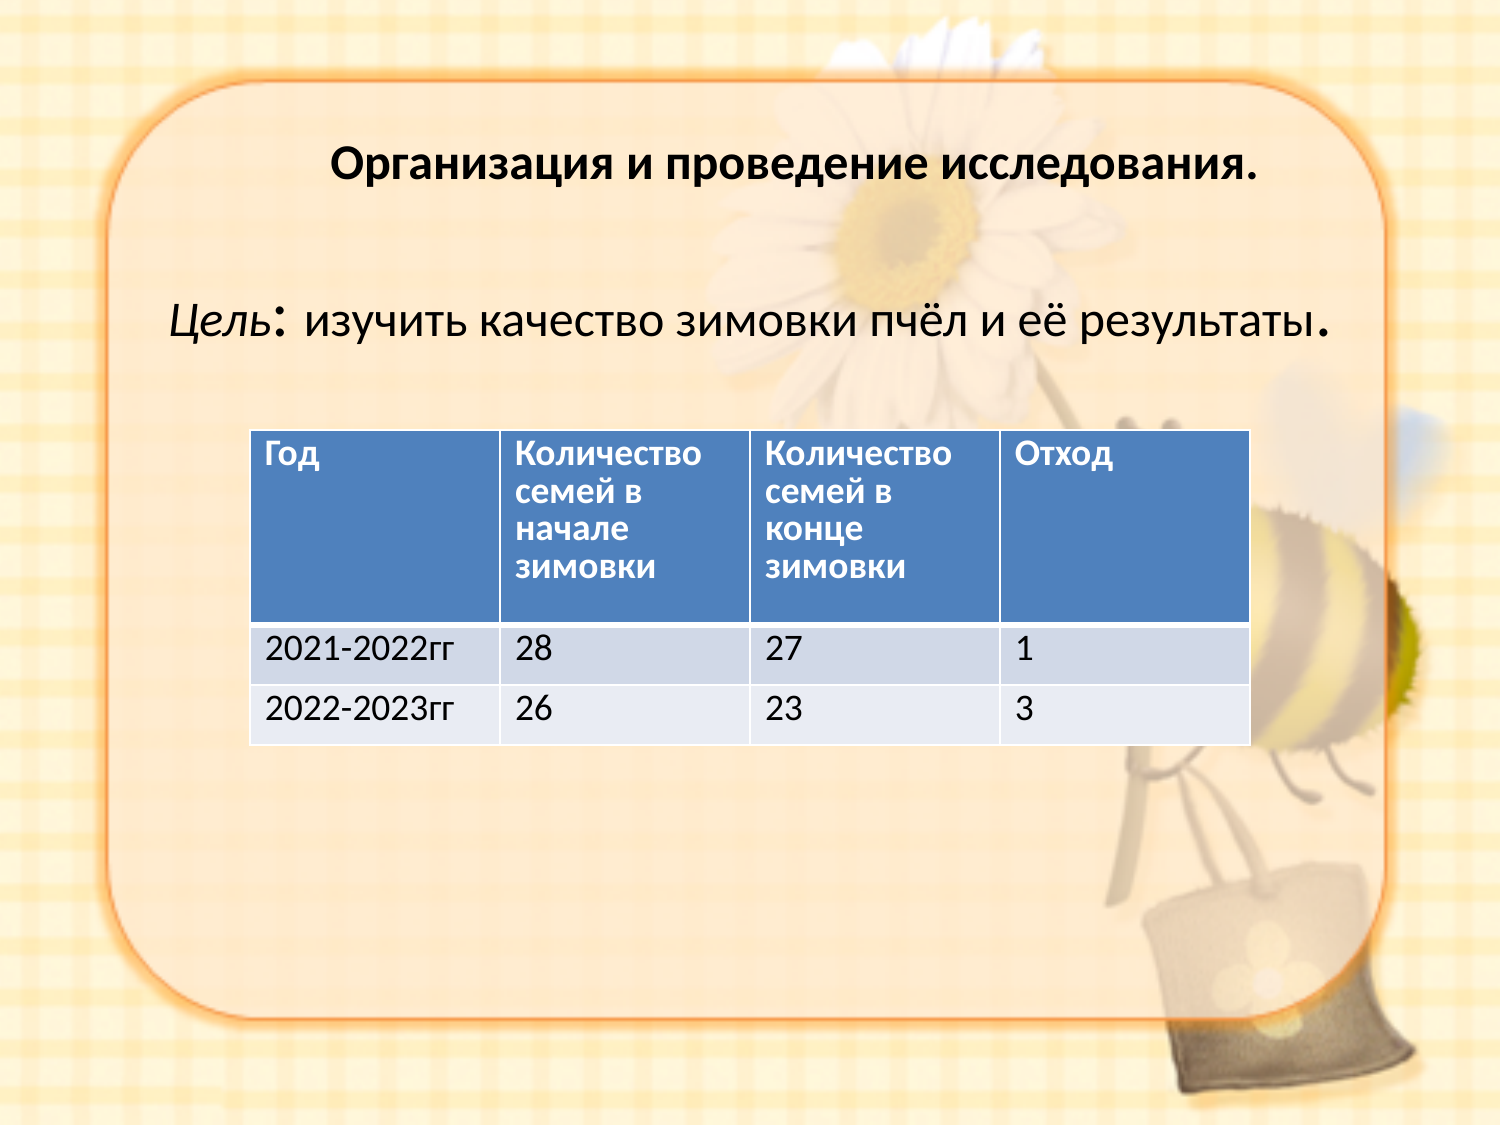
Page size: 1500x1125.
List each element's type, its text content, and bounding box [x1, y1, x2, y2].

list Цель: изучить качество зимовки пчёл и её результаты. [75, 262, 1425, 1005]
table_cell 27 [751, 628, 999, 684]
picture [0, 0, 1500, 1125]
table_cell 1 [1001, 628, 1249, 684]
title Организация и проведение исследования. [119, 129, 1470, 249]
table_cell 2022-2023гг [251, 686, 499, 744]
table_header Отход [1001, 431, 1249, 622]
table_header Количество семей в конце зимовки [751, 431, 999, 622]
table_header Год [251, 431, 499, 622]
table_cell 2021-2022гг [251, 628, 499, 684]
table_cell 23 [751, 686, 999, 744]
table_cell 28 [501, 628, 749, 684]
table_cell 3 [1001, 686, 1249, 744]
table_header Количество семей в начале зимовки [501, 431, 749, 622]
table_cell 26 [501, 686, 749, 744]
